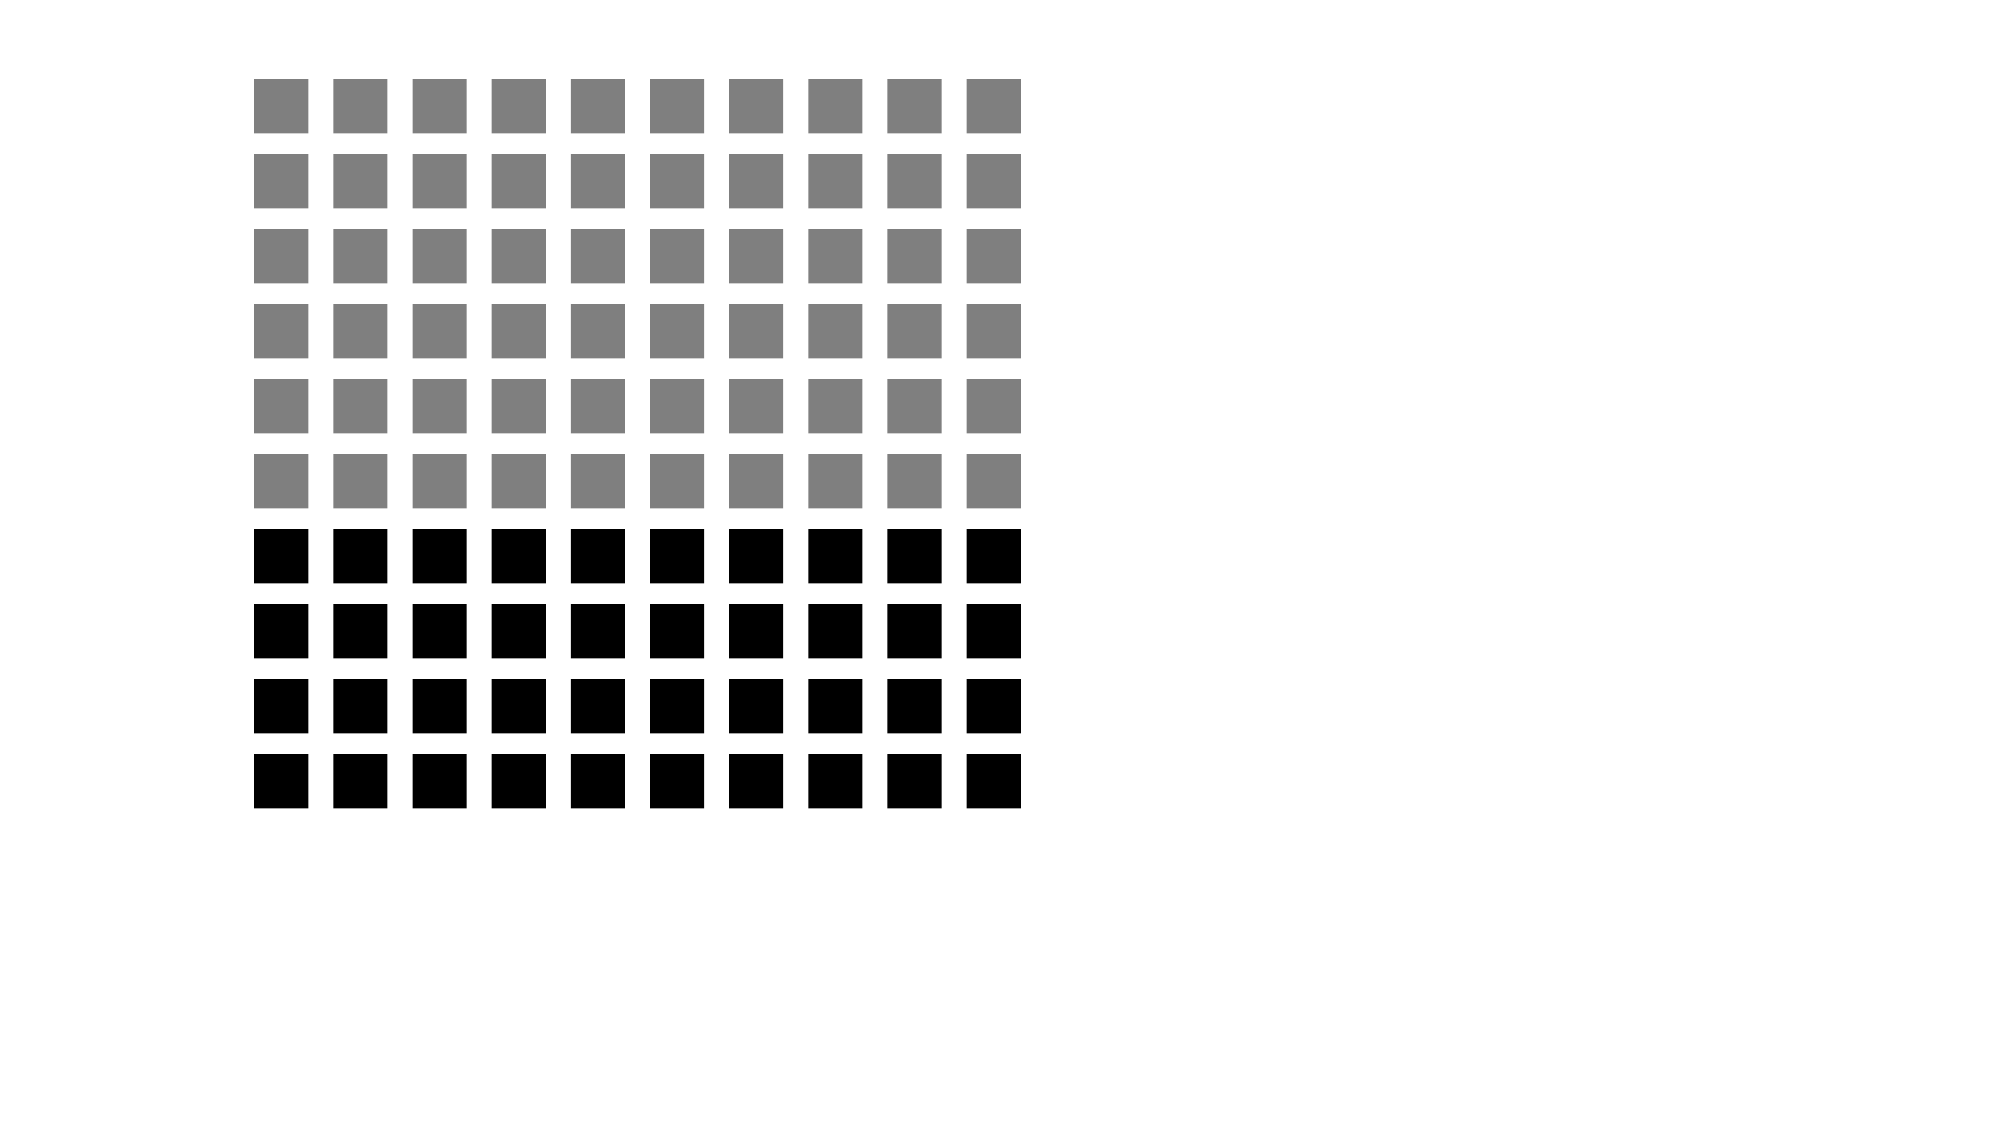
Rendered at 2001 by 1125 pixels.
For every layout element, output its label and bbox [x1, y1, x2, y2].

text_box [966, 303, 1022, 359]
text_box [649, 453, 705, 509]
text_box [411, 753, 468, 809]
text_box [807, 78, 863, 134]
text_box [886, 78, 943, 134]
text_box [807, 303, 863, 359]
text_box [253, 753, 309, 809]
text_box [807, 603, 863, 659]
text_box [886, 528, 943, 584]
text_box [411, 78, 468, 134]
text_box [570, 78, 626, 134]
text_box [570, 303, 626, 359]
text_box [411, 678, 468, 734]
text_box [728, 228, 784, 284]
text_box [332, 153, 388, 209]
text_box [807, 453, 863, 509]
text_box [966, 78, 1022, 134]
text_box [728, 753, 784, 809]
text_box [411, 303, 468, 359]
text_box [649, 78, 705, 134]
text_box [570, 678, 626, 734]
text_box [649, 153, 705, 209]
text_box [332, 528, 388, 584]
text_box [332, 603, 388, 659]
text_box [728, 528, 784, 584]
text_box [253, 678, 309, 734]
text_box [411, 603, 468, 659]
text_box [807, 528, 863, 584]
text_box [966, 228, 1022, 284]
text_box [966, 453, 1022, 509]
text_box [886, 453, 943, 509]
text_box [886, 753, 943, 809]
text_box [886, 603, 943, 659]
text_box [332, 453, 388, 509]
text_box [966, 378, 1022, 434]
text_box [253, 603, 309, 659]
text_box [728, 78, 784, 134]
text_box [966, 603, 1022, 659]
text_box [253, 453, 309, 509]
text_box [570, 753, 626, 809]
text_box [649, 378, 705, 434]
text_box [886, 303, 943, 359]
text_box [332, 228, 388, 284]
text_box [966, 153, 1022, 209]
text_box [491, 453, 547, 509]
text_box [491, 753, 547, 809]
text_box [491, 603, 547, 659]
text_box [491, 78, 547, 134]
text_box [253, 153, 309, 209]
text_box [570, 603, 626, 659]
text_box [886, 153, 943, 209]
text_box [253, 228, 309, 284]
text_box [491, 528, 547, 584]
text_box [491, 228, 547, 284]
text_box [332, 78, 388, 134]
text_box [966, 753, 1022, 809]
text_box [649, 228, 705, 284]
text_box [807, 378, 863, 434]
text_box [570, 153, 626, 209]
text_box [966, 678, 1022, 734]
text_box [491, 153, 547, 209]
text_box [332, 678, 388, 734]
text_box [728, 603, 784, 659]
text_box [253, 78, 309, 134]
text_box [570, 453, 626, 509]
text_box [411, 528, 468, 584]
text_box [728, 453, 784, 509]
text_box [649, 678, 705, 734]
text_box [728, 303, 784, 359]
text_box [332, 303, 388, 359]
text_box [966, 528, 1022, 584]
text_box [570, 228, 626, 284]
text_box [728, 153, 784, 209]
text_box [411, 153, 468, 209]
text_box [411, 378, 468, 434]
text_box [728, 378, 784, 434]
text_box [411, 453, 468, 509]
text_box [649, 753, 705, 809]
text_box [332, 378, 388, 434]
text_box [728, 678, 784, 734]
text_box [886, 678, 943, 734]
text_box [253, 528, 309, 584]
text_box [886, 378, 943, 434]
text_box [807, 153, 863, 209]
text_box [253, 303, 309, 359]
text_box [491, 378, 547, 434]
text_box [570, 378, 626, 434]
text_box [649, 603, 705, 659]
text_box [807, 228, 863, 284]
text_box [649, 303, 705, 359]
text_box [886, 228, 943, 284]
text_box [253, 378, 309, 434]
text_box [491, 678, 547, 734]
text_box [570, 528, 626, 584]
text_box [649, 528, 705, 584]
text_box [807, 753, 863, 809]
text_box [491, 303, 547, 359]
text_box [807, 678, 863, 734]
text_box [411, 228, 468, 284]
text_box [332, 753, 388, 809]
